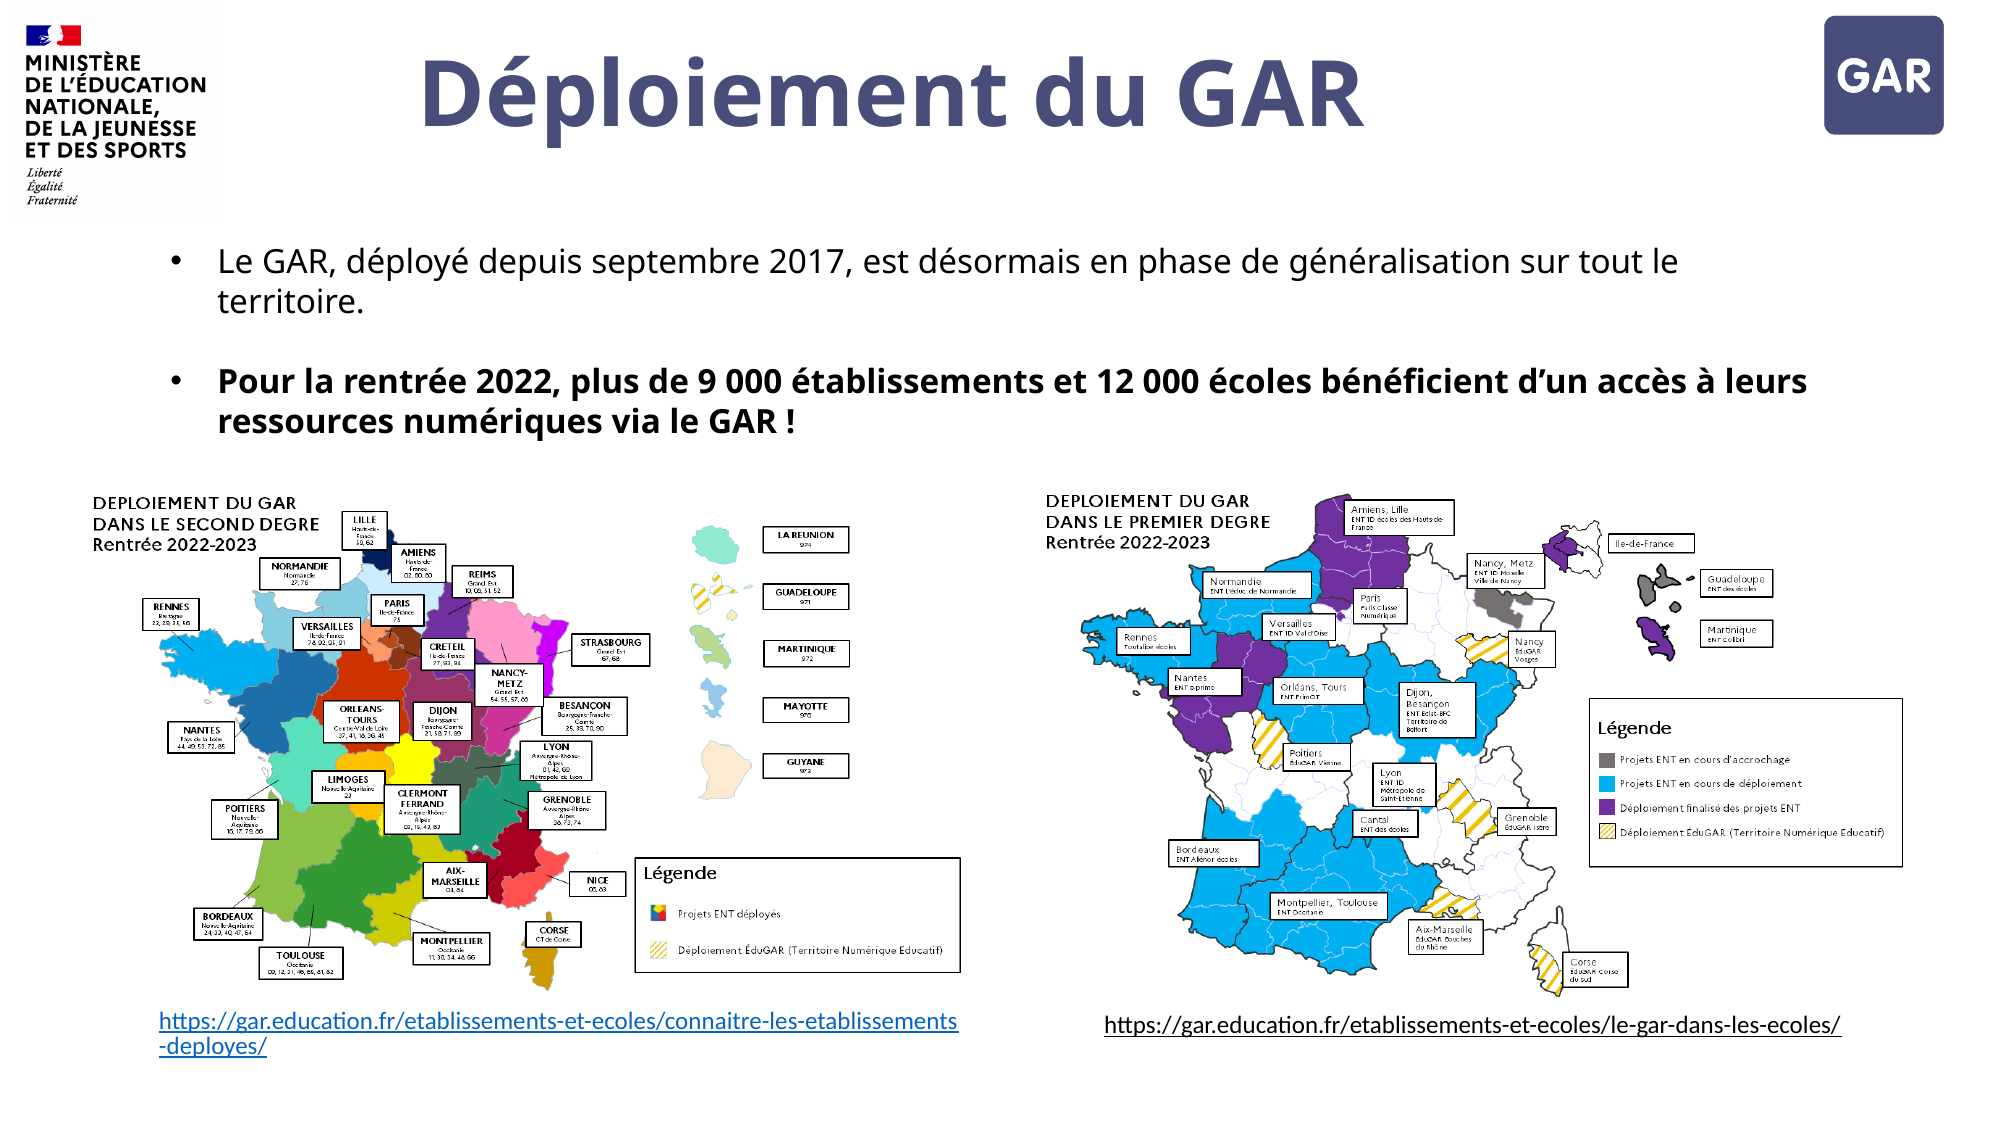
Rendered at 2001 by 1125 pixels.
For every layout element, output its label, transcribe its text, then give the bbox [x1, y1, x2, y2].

picture [75, 480, 1001, 1002]
text_box https://gar.education.fr/etablissements-et-ecoles/le-gar-dans-les-ecoles/ [1089, 1002, 1925, 1047]
picture [1020, 480, 1947, 1002]
text_box Le GAR, déployé depuis septembre 2017, est désormais en phase de généralisation sur tout le territoire. Pour la rentrée 2022, plus de 9 000 établissements et 12 000 écoles bénéficient d’un accès à leurs ressources numériques via le GAR ! [155, 233, 1845, 448]
picture [6, 5, 225, 224]
text_box https://gar.education.fr/etablissements-et-ecoles/connaitre-les-etablissements-deployes/ [144, 1002, 980, 1042]
title Déploiement du GAR [402, 0, 2000, 206]
